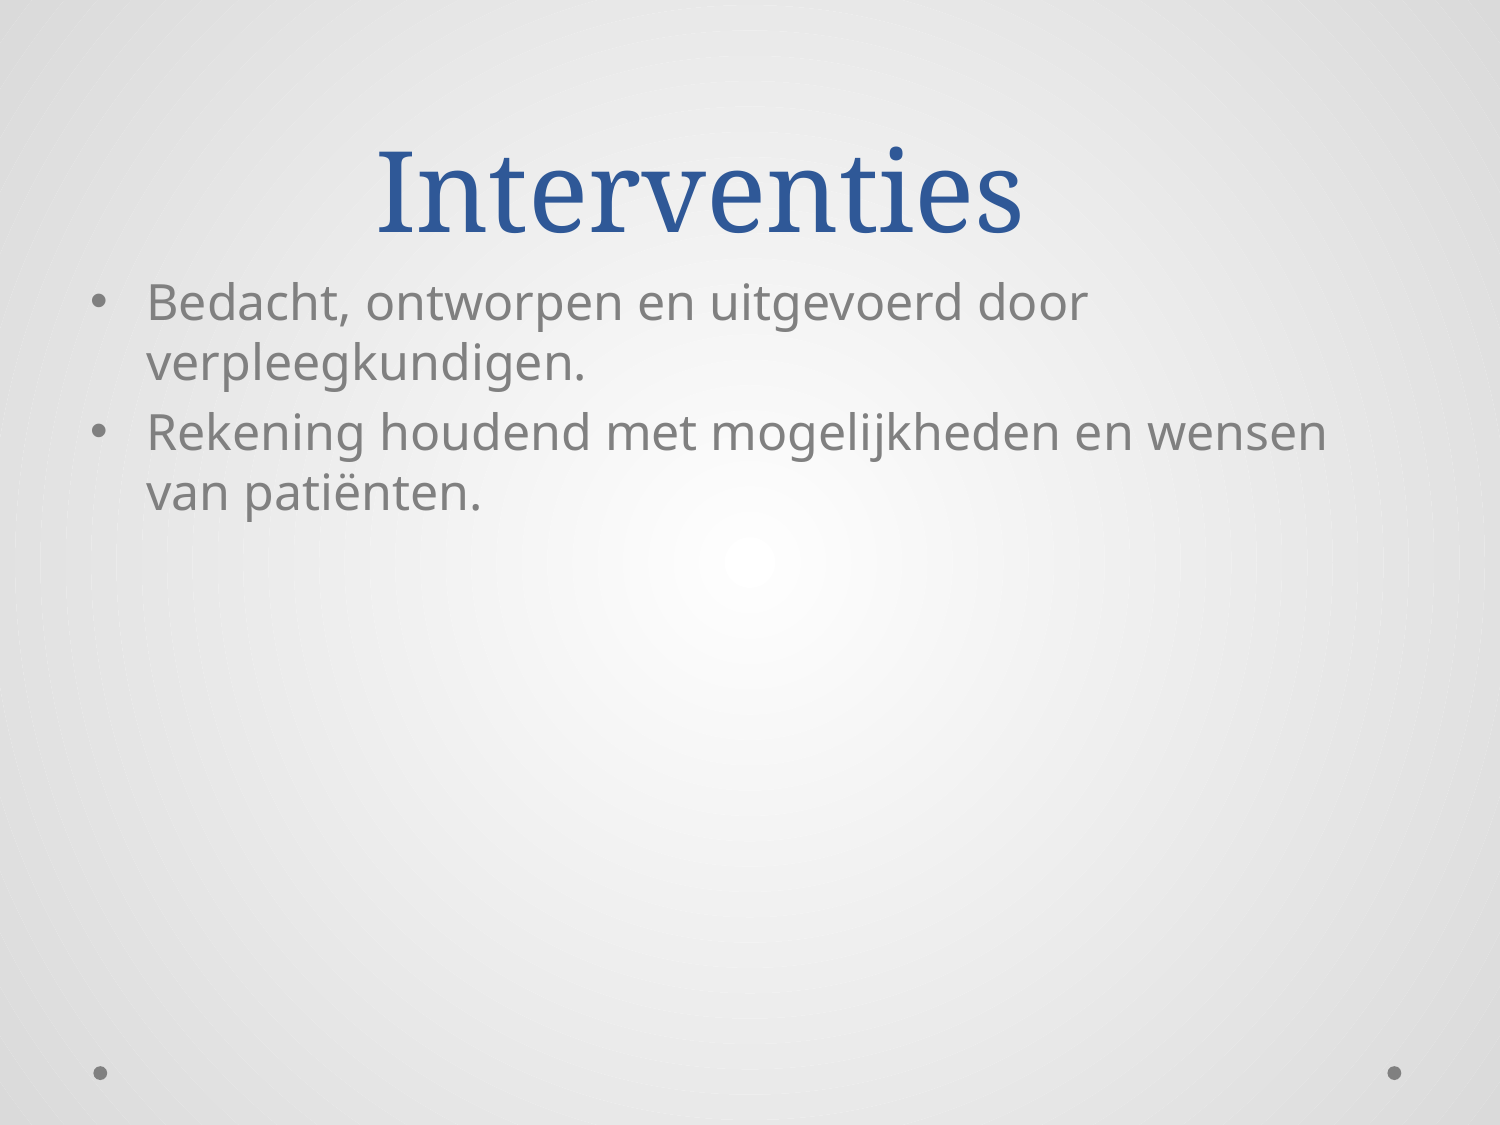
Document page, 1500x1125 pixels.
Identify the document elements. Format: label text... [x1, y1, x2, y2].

list Bedacht, ontworpen en uitgevoerd door verpleegkundigen. Rekening houdend met mogelijkheden en wensen van patiënten. [75, 262, 1425, 1005]
title Interventies [75, 0, 1425, 262]
